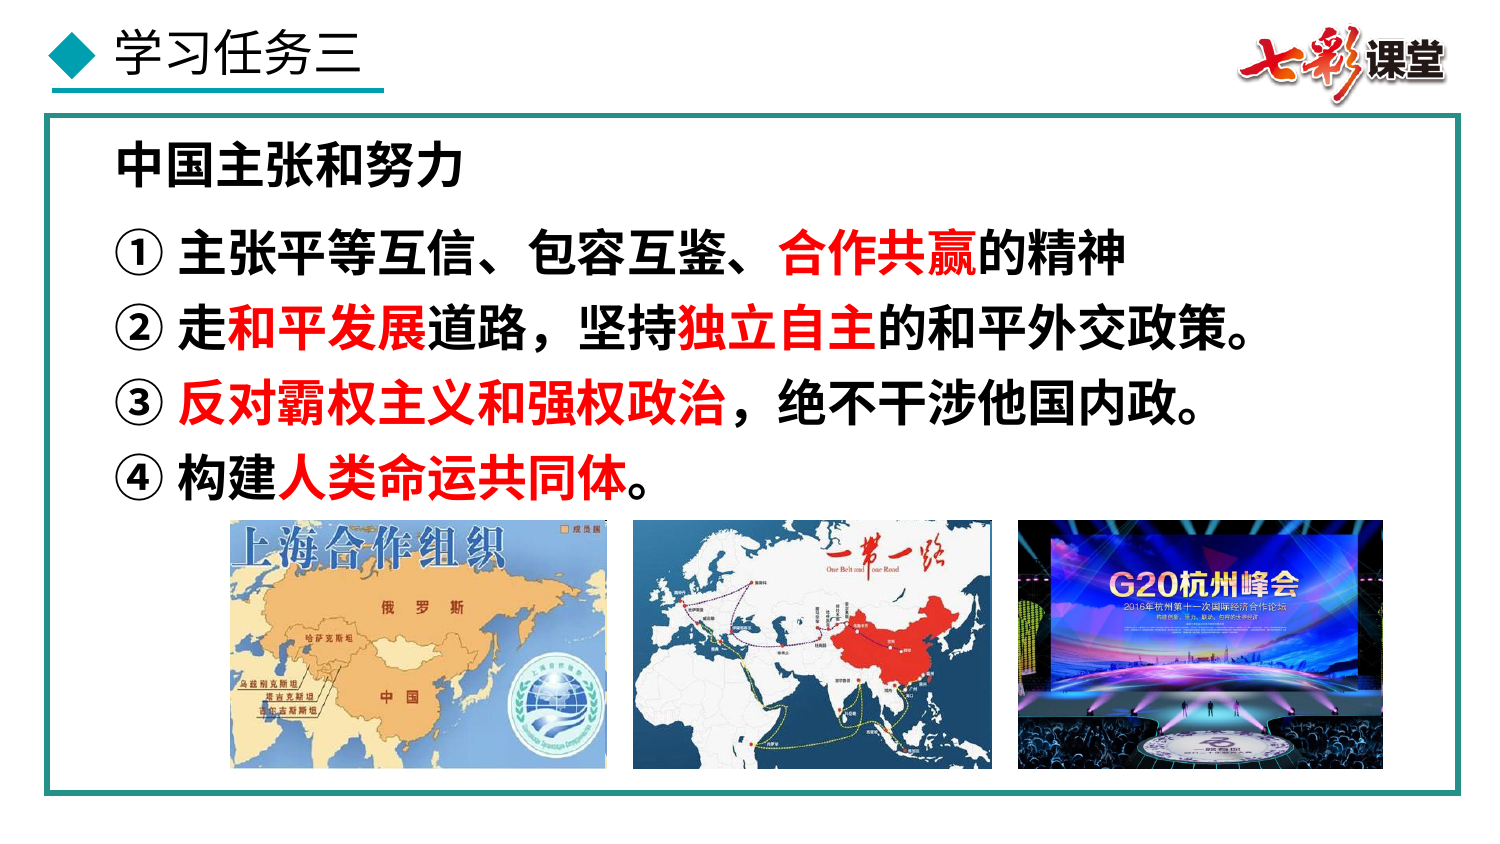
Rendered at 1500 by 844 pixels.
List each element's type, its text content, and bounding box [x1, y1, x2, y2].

text_box ①主张平等互信、包容互鉴、合作共赢的精神 ②走和平发展道路，坚持独立自主的和平外交政策。 ③反对霸权主义和强权政治，绝不干涉他国内政。 ④构建人类命运共同体。 [100, 198, 1365, 514]
text_box [46, 114, 1459, 794]
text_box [229, 519, 1383, 770]
picture [1234, 20, 1451, 108]
text_box 中国主张和努力 [100, 126, 779, 202]
